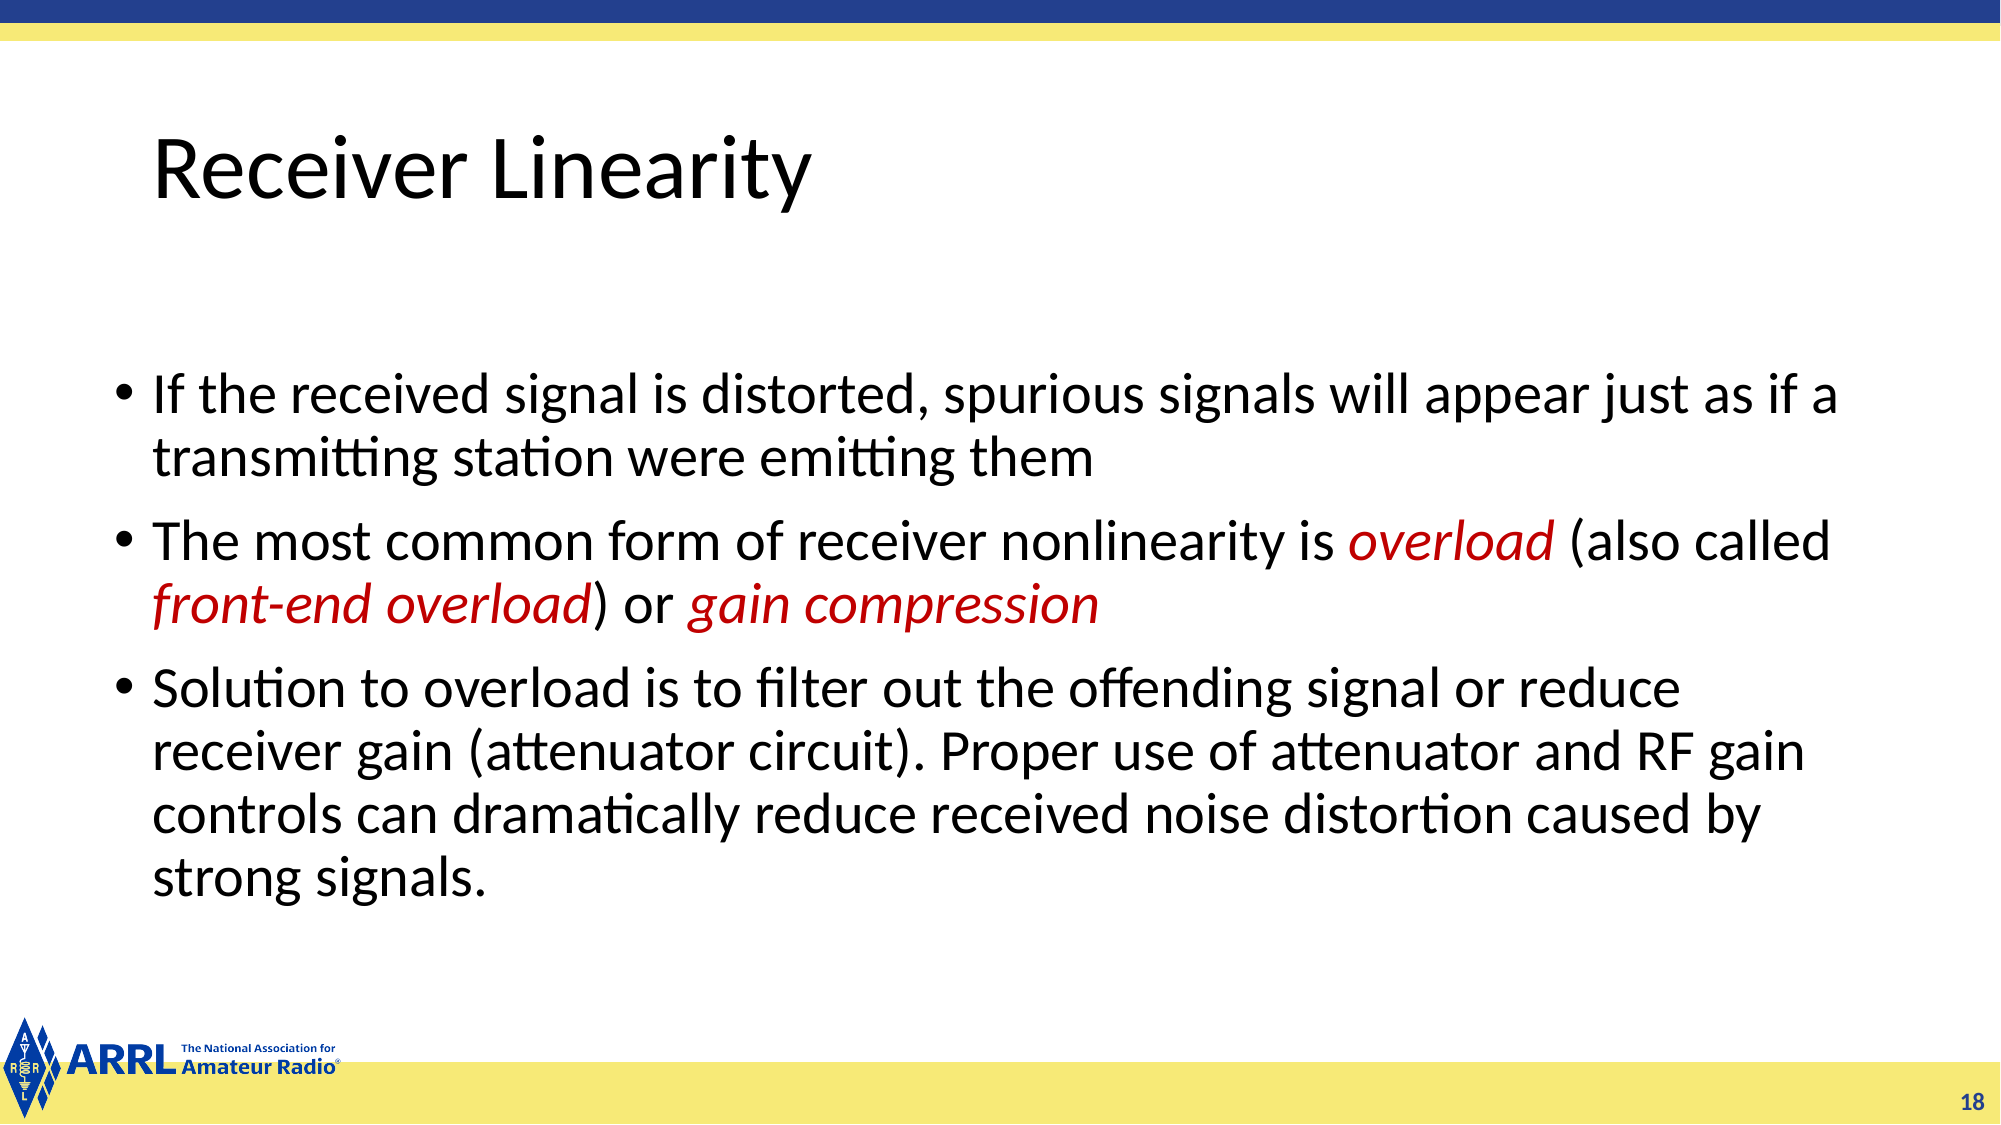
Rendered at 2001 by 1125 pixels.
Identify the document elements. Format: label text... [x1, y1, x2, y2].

picture [1, 1015, 342, 1121]
list If the received signal is distorted, spurious signals will appear just as if a transmitting station were emitting them The most common form of receiver nonlinearity is overload (also called front-end overload) or gain compression Solution to overload is to filter out the offending signal or reduce receiver gain (attenuator circuit). Proper use of attenuator and RF gain controls can dramatically reduce received noise distortion caused by strong signals. [99, 355, 1900, 1075]
title Receiver Linearity [137, 59, 1863, 278]
